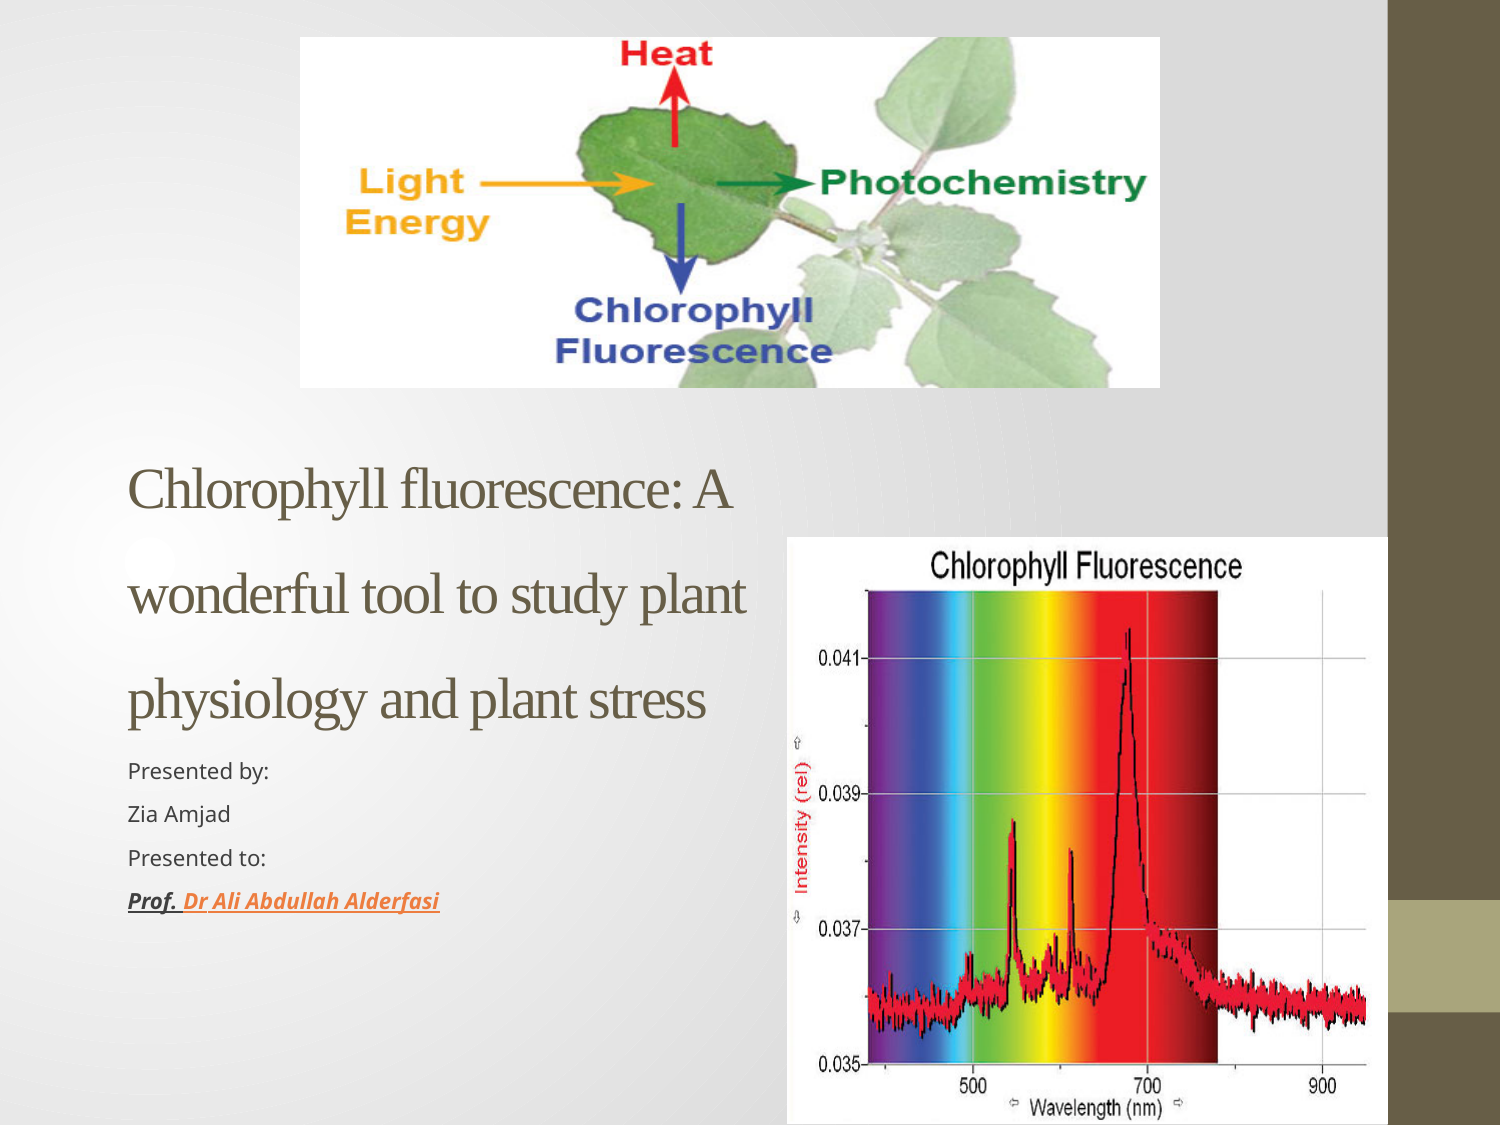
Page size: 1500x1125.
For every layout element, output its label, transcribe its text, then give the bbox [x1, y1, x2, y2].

picture [786, 536, 1388, 1125]
subtitle Presented by: Zia Amjad Presented to: Prof. Dr Ali Abdullah Alderfasi [112, 750, 784, 925]
title Chlorophyll fluorescence: A wonderful tool to study plant physiology and plant stress [112, 312, 1350, 738]
picture [299, 36, 1160, 388]
